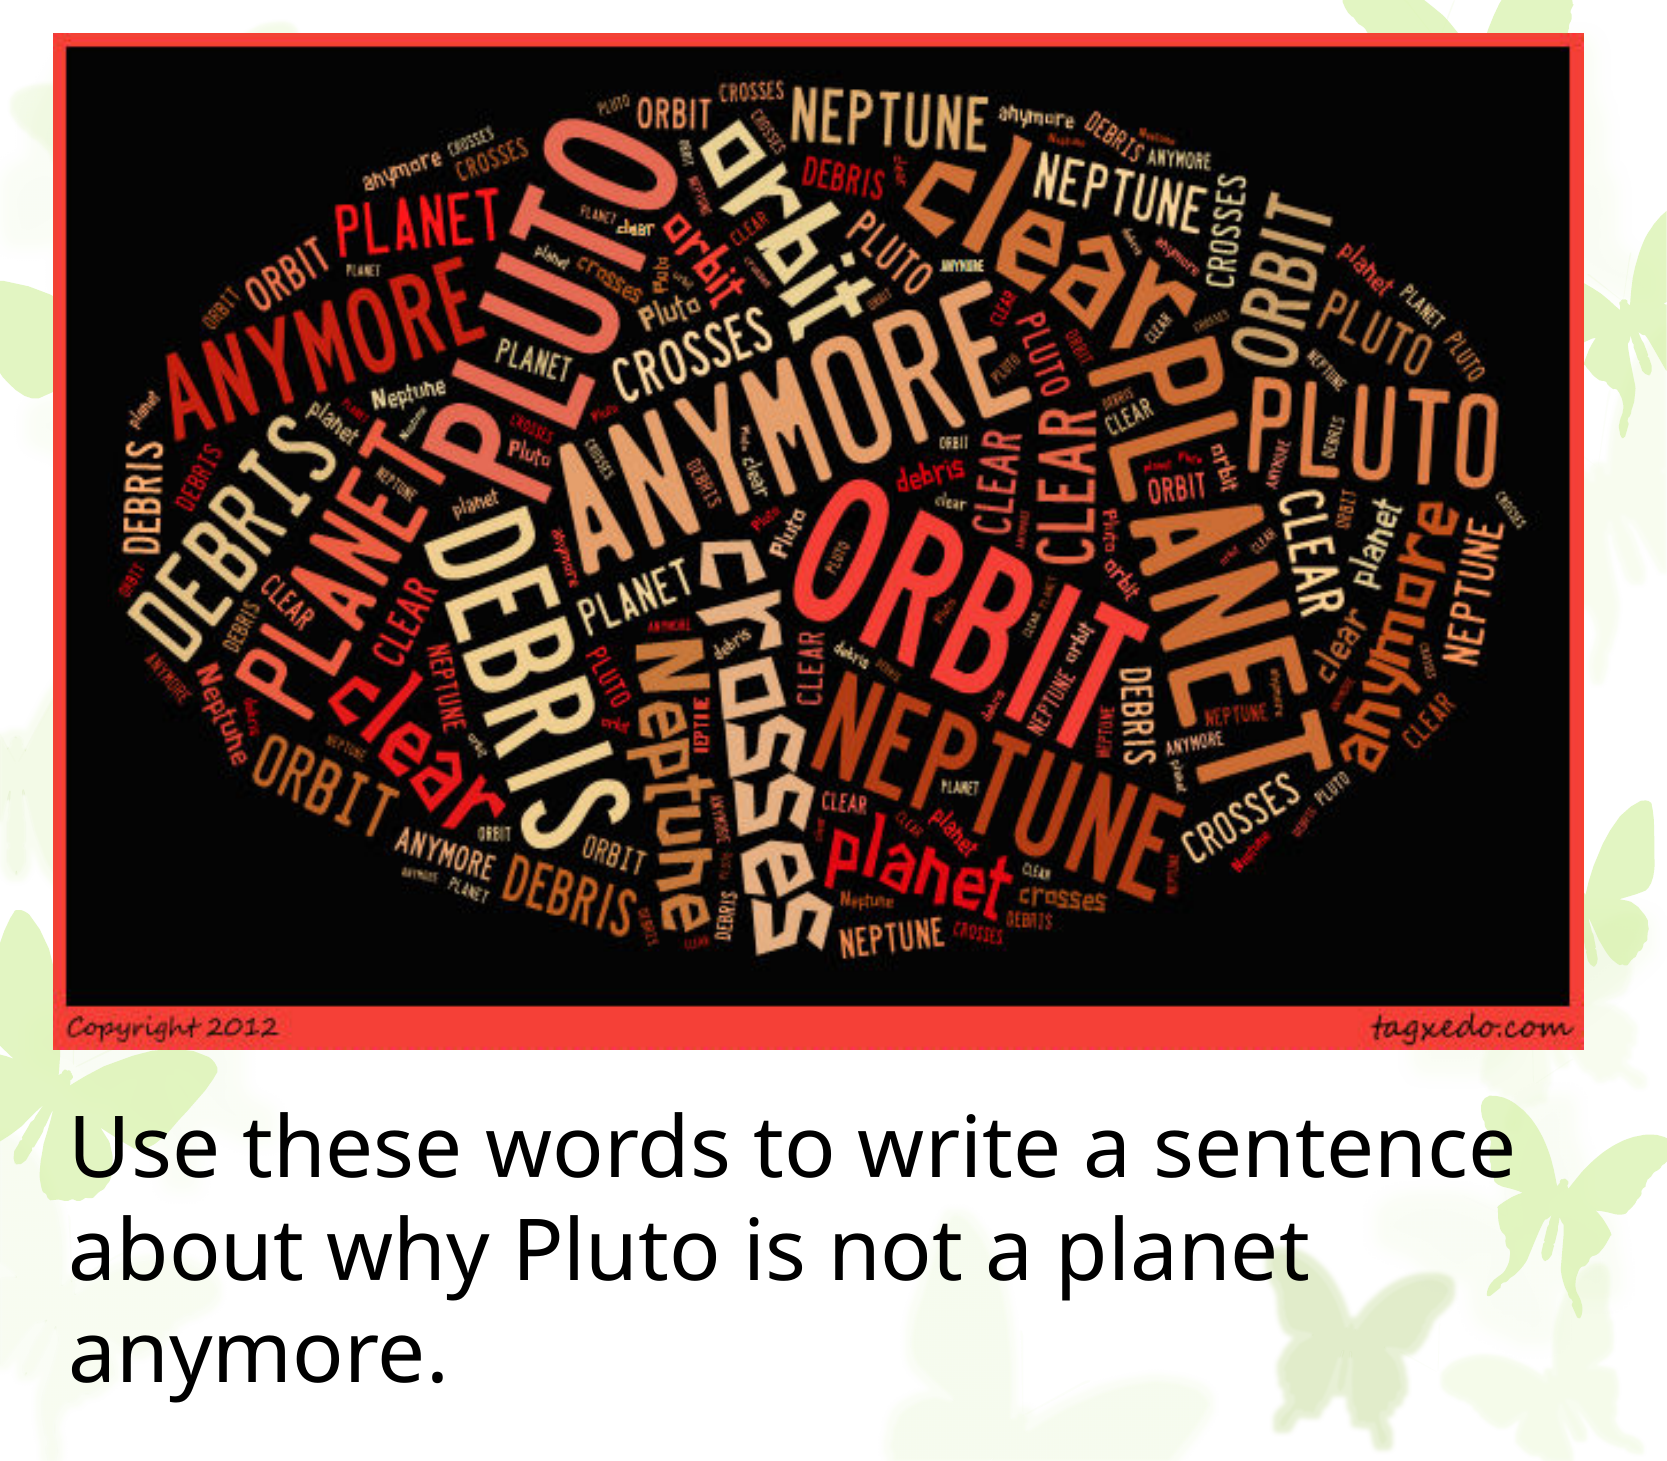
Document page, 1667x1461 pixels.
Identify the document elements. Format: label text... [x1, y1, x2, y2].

text_box Use these words to write a sentence about why Pluto is not a planet anymore. [53, 1084, 1585, 1461]
picture [53, 32, 1584, 1050]
